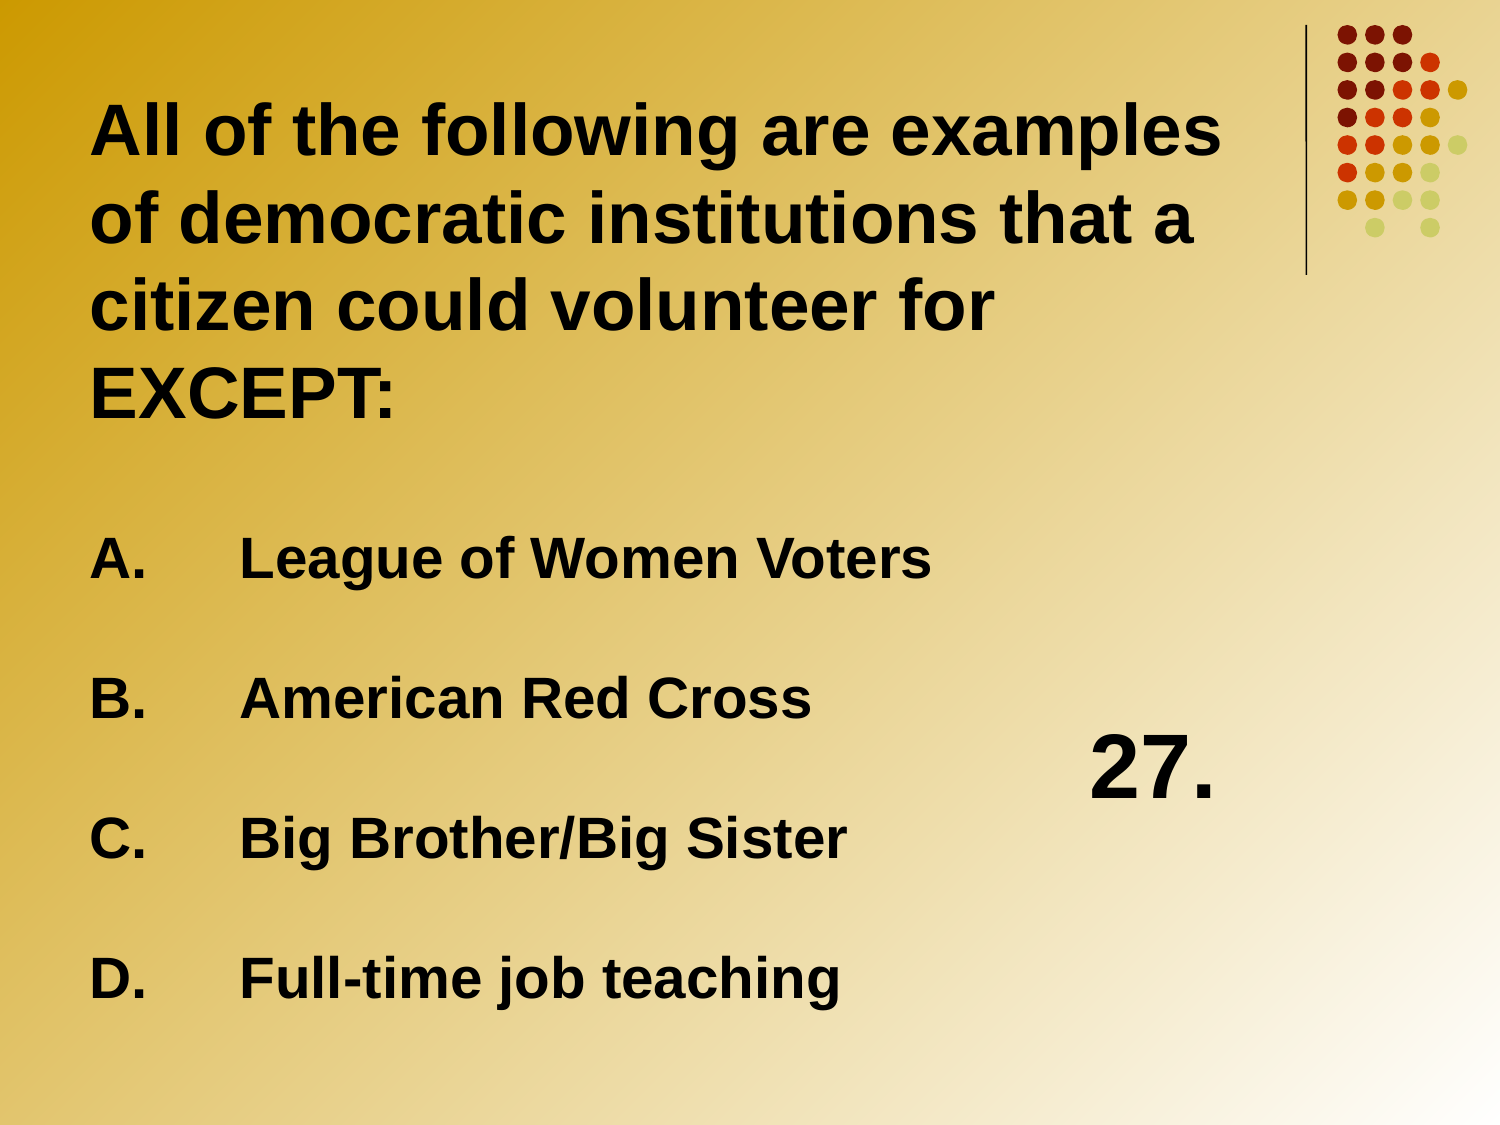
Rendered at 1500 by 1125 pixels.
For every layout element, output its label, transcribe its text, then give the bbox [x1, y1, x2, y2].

text_box All of the following are examples of democratic institutions that a citizen could volunteer for EXCEPT: A. League of Women Voters B. American Red Cross C. Big Brother/Big Sister D. Full-time job teaching [75, 874, 1313, 1088]
text_box 27. [1074, 699, 1288, 825]
